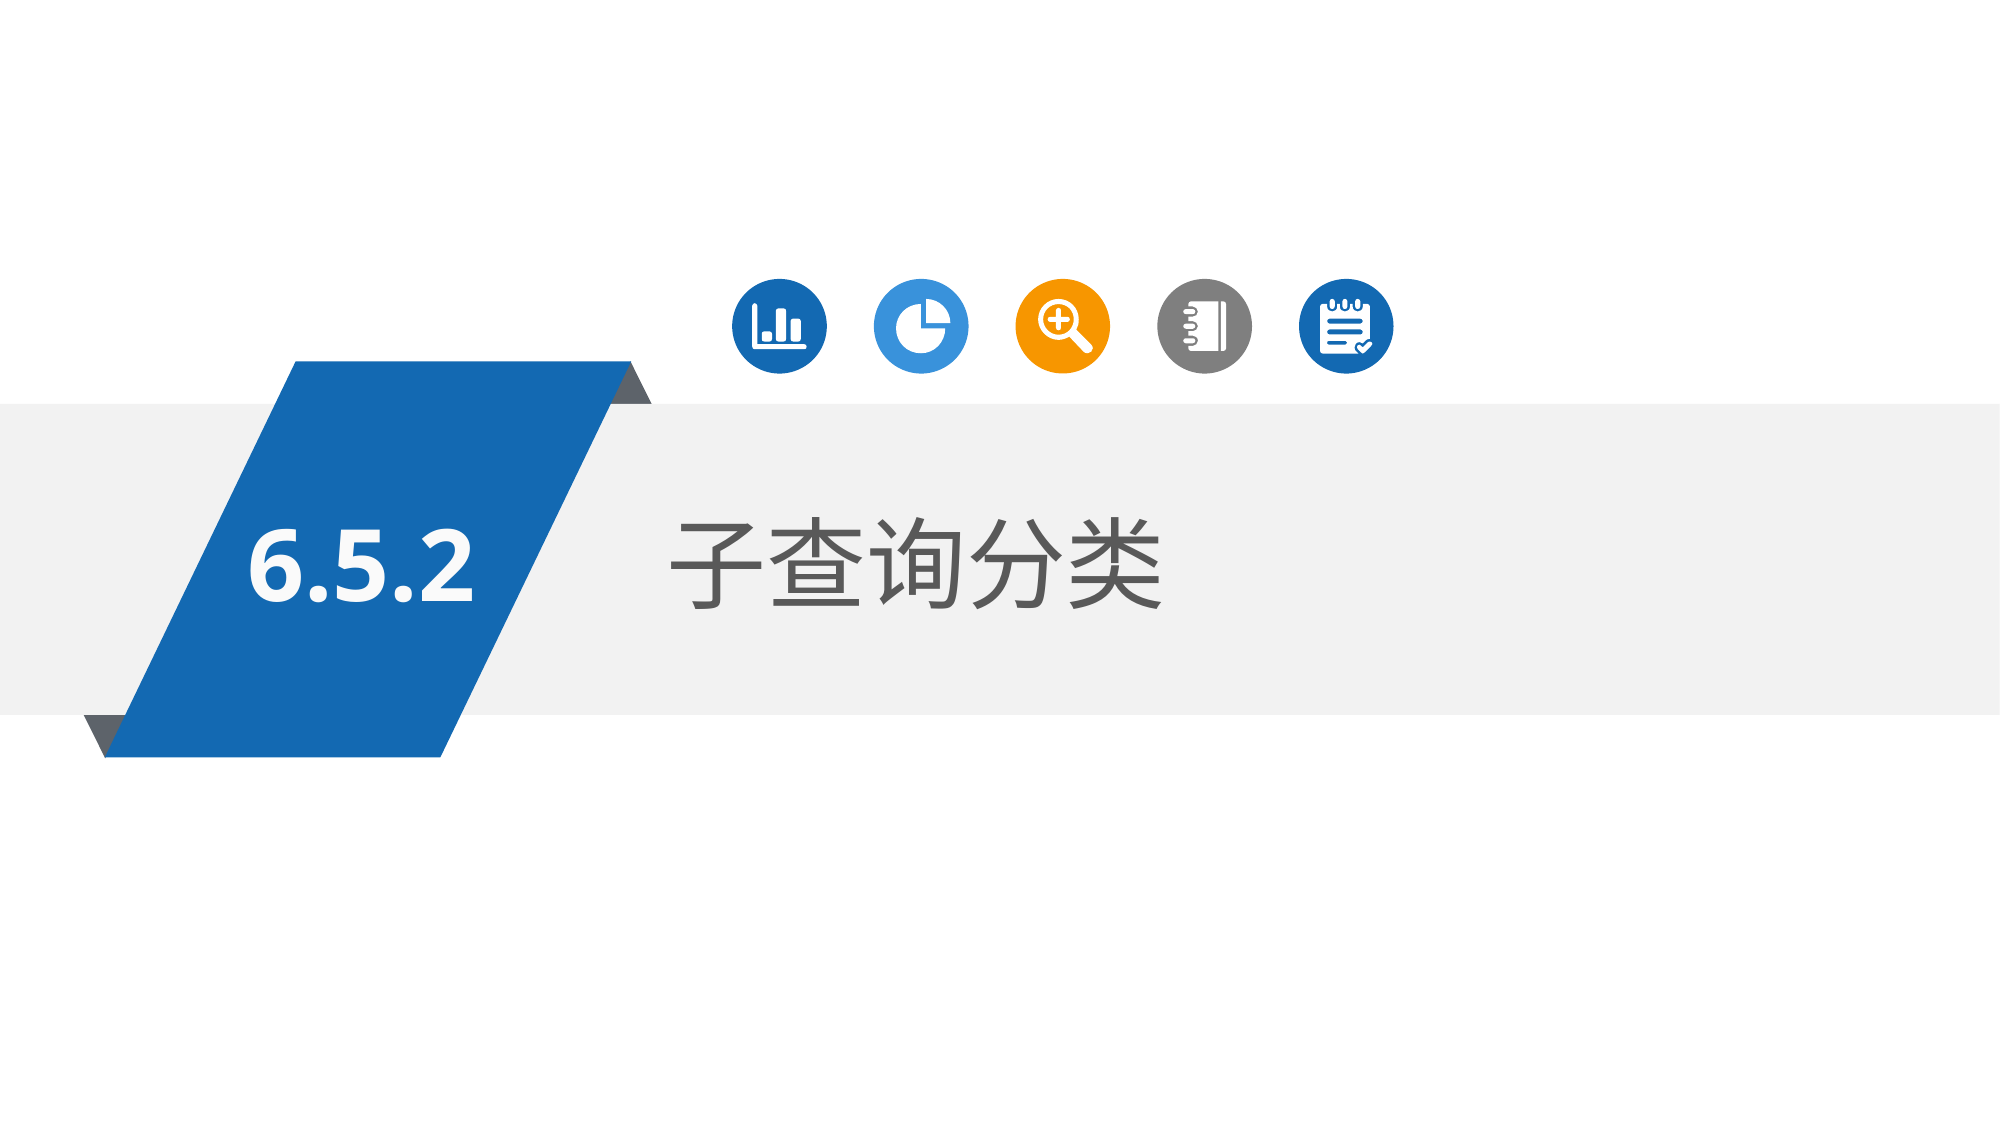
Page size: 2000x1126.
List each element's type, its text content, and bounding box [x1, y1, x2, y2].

text_box 子查询分类 [651, 494, 1612, 630]
text_box 6.5.2 [232, 494, 517, 630]
